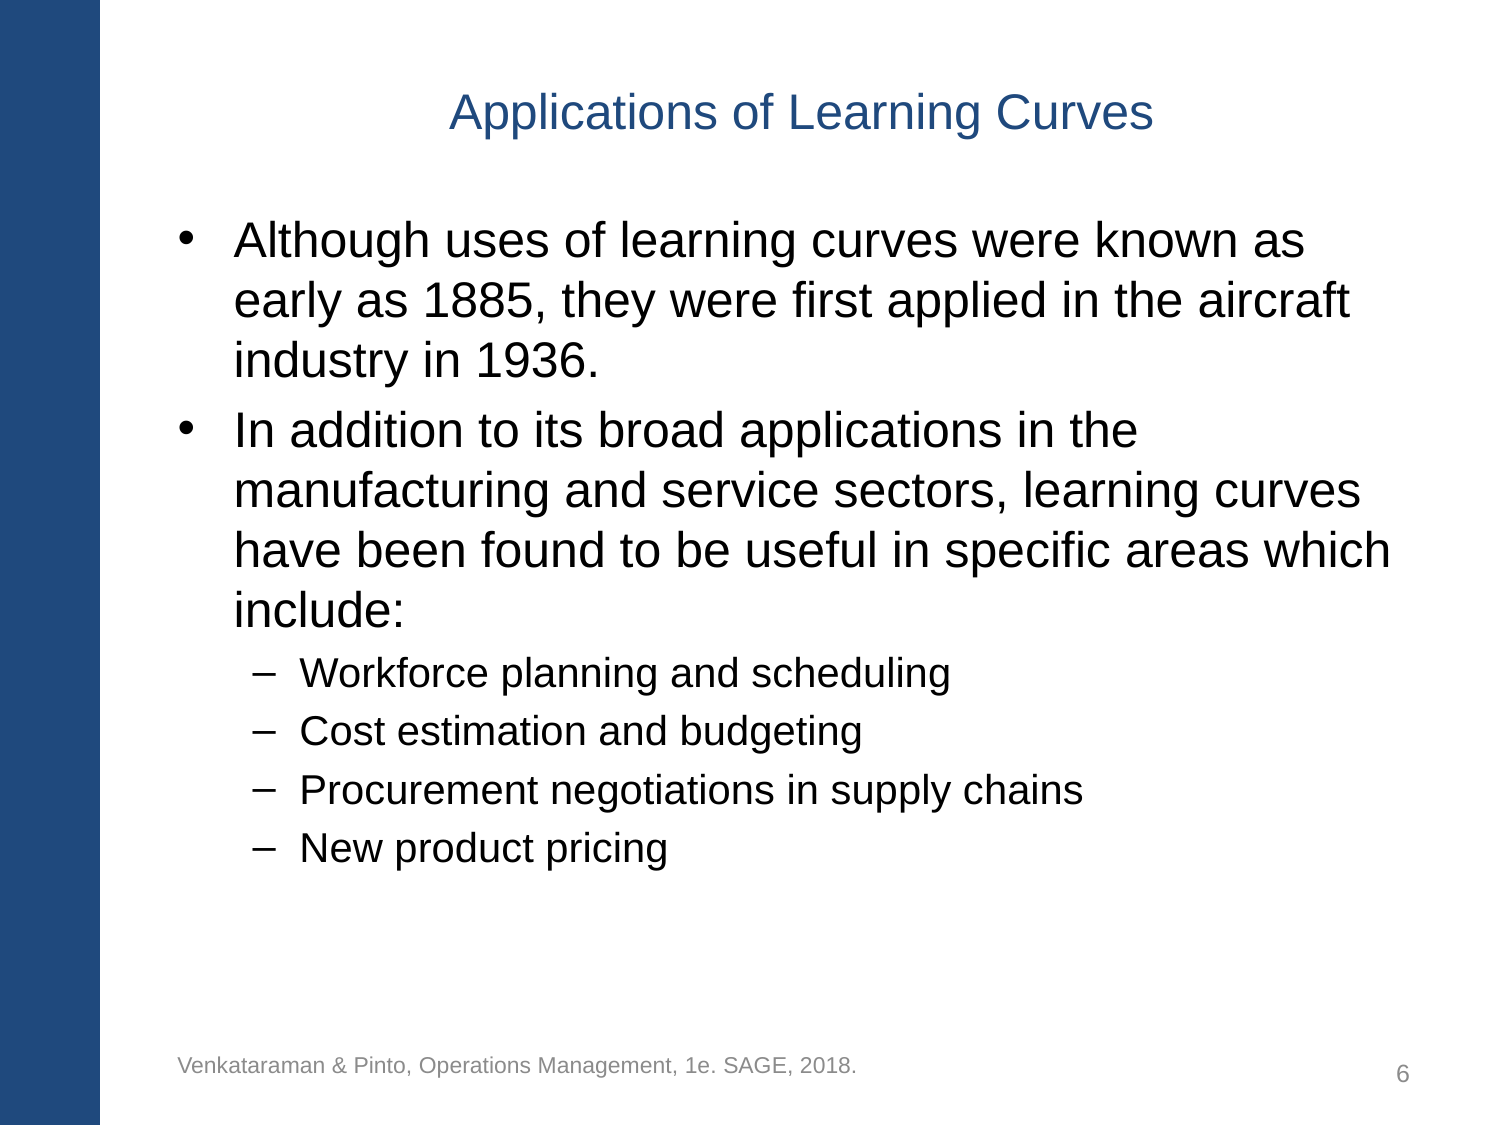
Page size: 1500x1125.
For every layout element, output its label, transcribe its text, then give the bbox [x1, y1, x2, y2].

slide_number 6 [1350, 1042, 1425, 1103]
title Applications of Learning Curves [162, 12, 1425, 200]
footer Venkataraman & Pinto, Operations Management, 1e. SAGE, 2018. [162, 1042, 1313, 1103]
list Although uses of learning curves were known as early as 1885, they were first applied in the aircraft industry in 1936. In addition to its broad applications in the manufacturing and service sectors, learning curves have been found to be useful in specific areas which include: Workforce planning and scheduling Cost estimation and budgeting Procurement negotiations in supply chains New product pricing [162, 200, 1425, 1025]
